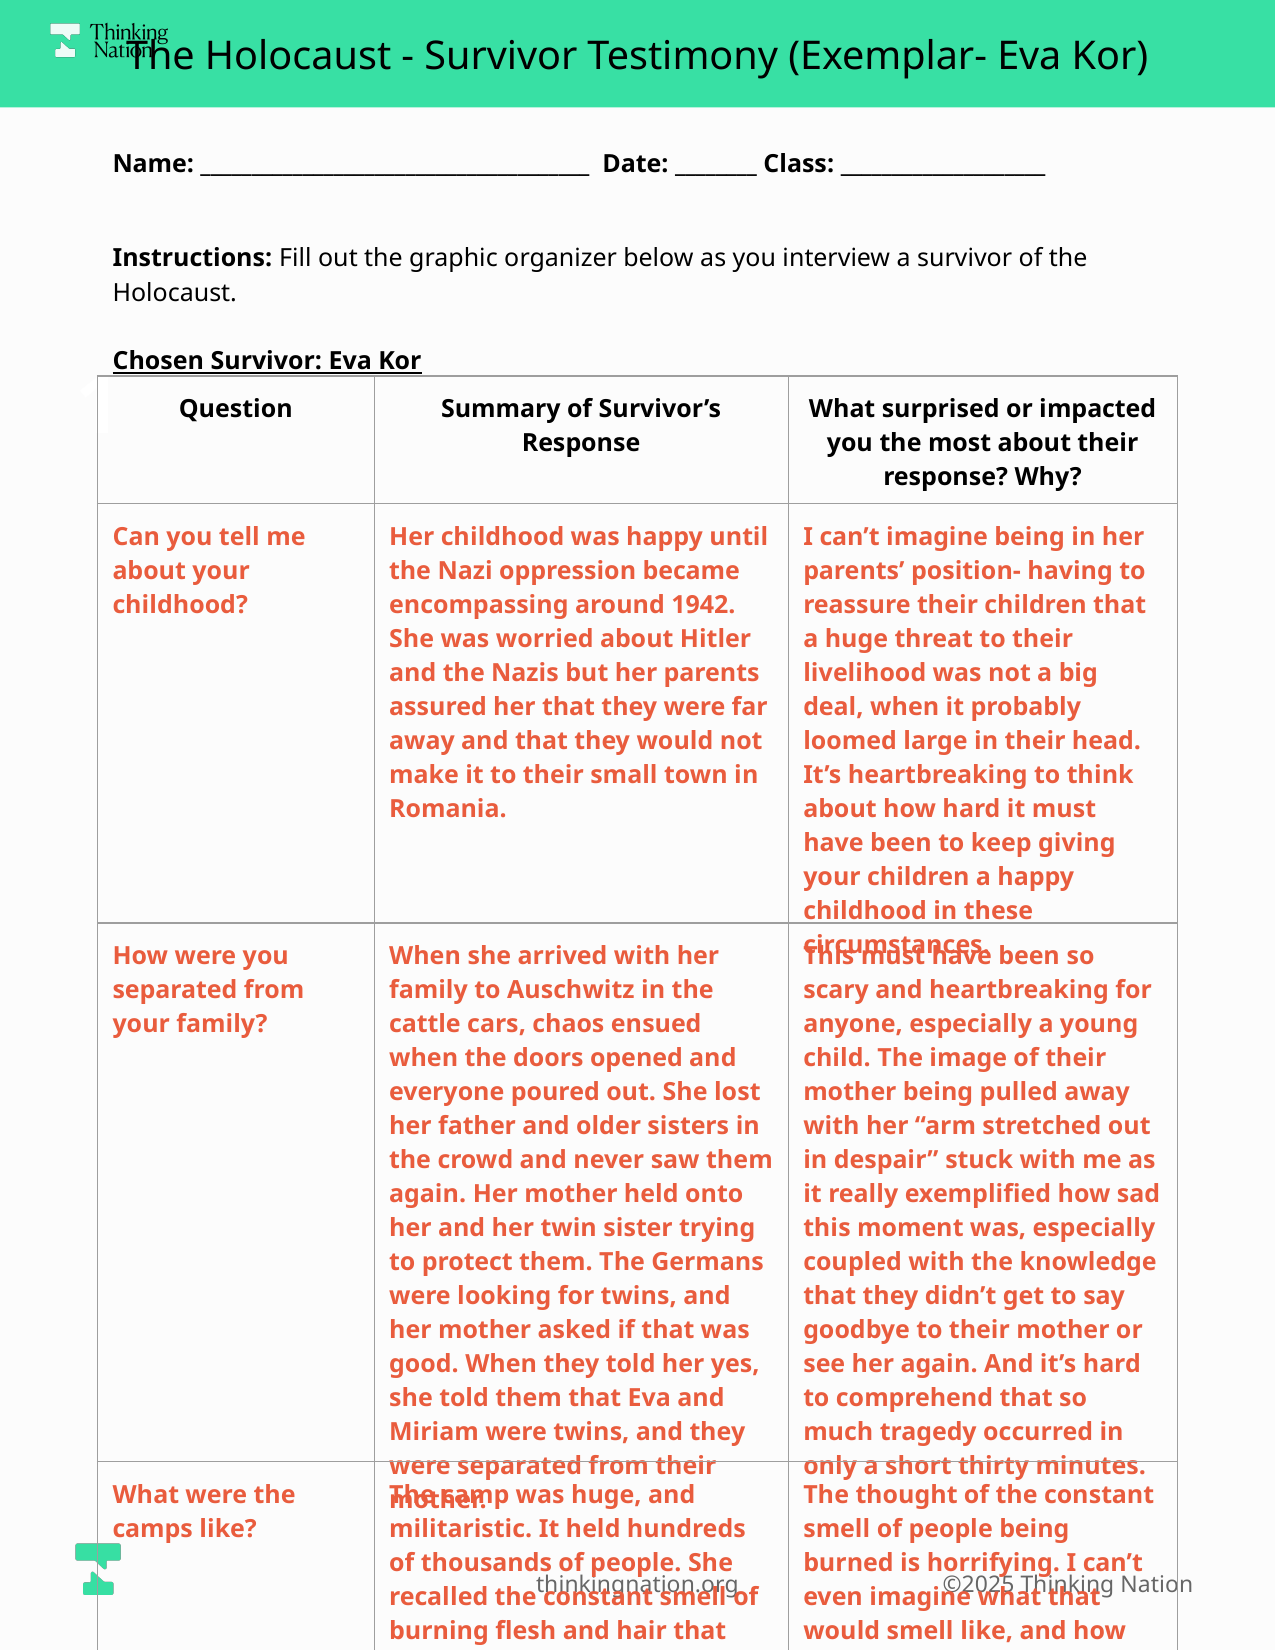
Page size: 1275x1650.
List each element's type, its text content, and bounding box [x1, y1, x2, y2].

picture [36, 12, 172, 69]
table_cell The camp was huge, and militaristic. It held hundreds of thousands of people. She recalled the constant smell of burning flesh and hair that hung in the air, and the surprise when she learned that the Nazis were burning Jews. When she asked why her and her sister were not burned, she learned that it was because they were being used for experiments by Dr. Mengele. [375, 1462, 788, 1650]
table_cell When she arrived with her family to Auschwitz in the cattle cars, chaos ensued when the doors opened and everyone poured out. She lost her father and older sisters in the crowd and never saw them again. Her mother held onto her and her twin sister trying to protect them. The Germans were looking for twins, and her mother asked if that was good. When they told her yes, she told them that Eva and Miriam were twins, and they were separated from their mother. [375, 924, 788, 1461]
text_box The Holocaust - Survivor Testimony (Exemplar- Eva Kor) [0, 0, 1275, 108]
table_cell Can you tell me about your childhood? [98, 504, 374, 922]
table_cell How were you separated from your family? [98, 924, 374, 1461]
text_box 1 [30, 315, 165, 450]
text_box Name: ______________________________________ Date: ________ Class: ____________________ Instructions: Fill out the graphic organizer below as you interview a survivor of the Holocaust. Chosen Survivor: Eva Kor [97, 132, 1178, 375]
table_header Summary of Survivor’s Response [375, 377, 788, 503]
table_cell Her childhood was happy until the Nazi oppression became encompassing around 1942. She was worried about Hitler and the Nazis but her parents assured her that they were far away and that they would not make it to their small town in Romania. [375, 504, 788, 922]
table_cell This must have been so scary and heartbreaking for anyone, especially a young child. The image of their mother being pulled away with her “arm stretched out in despair” stuck with me as it really exemplified how sad this moment was, especially coupled with the knowledge that they didn’t get to say goodbye to their mother or see her again. And it’s hard to comprehend that so much tragedy occurred in only a short thirty minutes. [789, 924, 1177, 1461]
table_header Question [98, 377, 374, 503]
table_cell I can’t imagine being in her parents’ position- having to reassure their children that a huge threat to their livelihood was not a big deal, when it probably loomed large in their head. It’s heartbreaking to think about how hard it must have been to keep giving your children a happy childhood in these circumstances. [789, 504, 1177, 922]
table_cell The thought of the constant smell of people being burned is horrifying. I can’t even imagine what that would smell like, and how scary it would be to have that lingering over every part of my day. [789, 1462, 1177, 1650]
table_cell What were the camps like? [98, 1462, 374, 1650]
picture [62, 1533, 134, 1605]
text_box ©2025 Thinking Nation [1178, 1553, 1210, 1605]
table_header What surprised or impacted you the most about their response? Why? [789, 377, 1177, 503]
